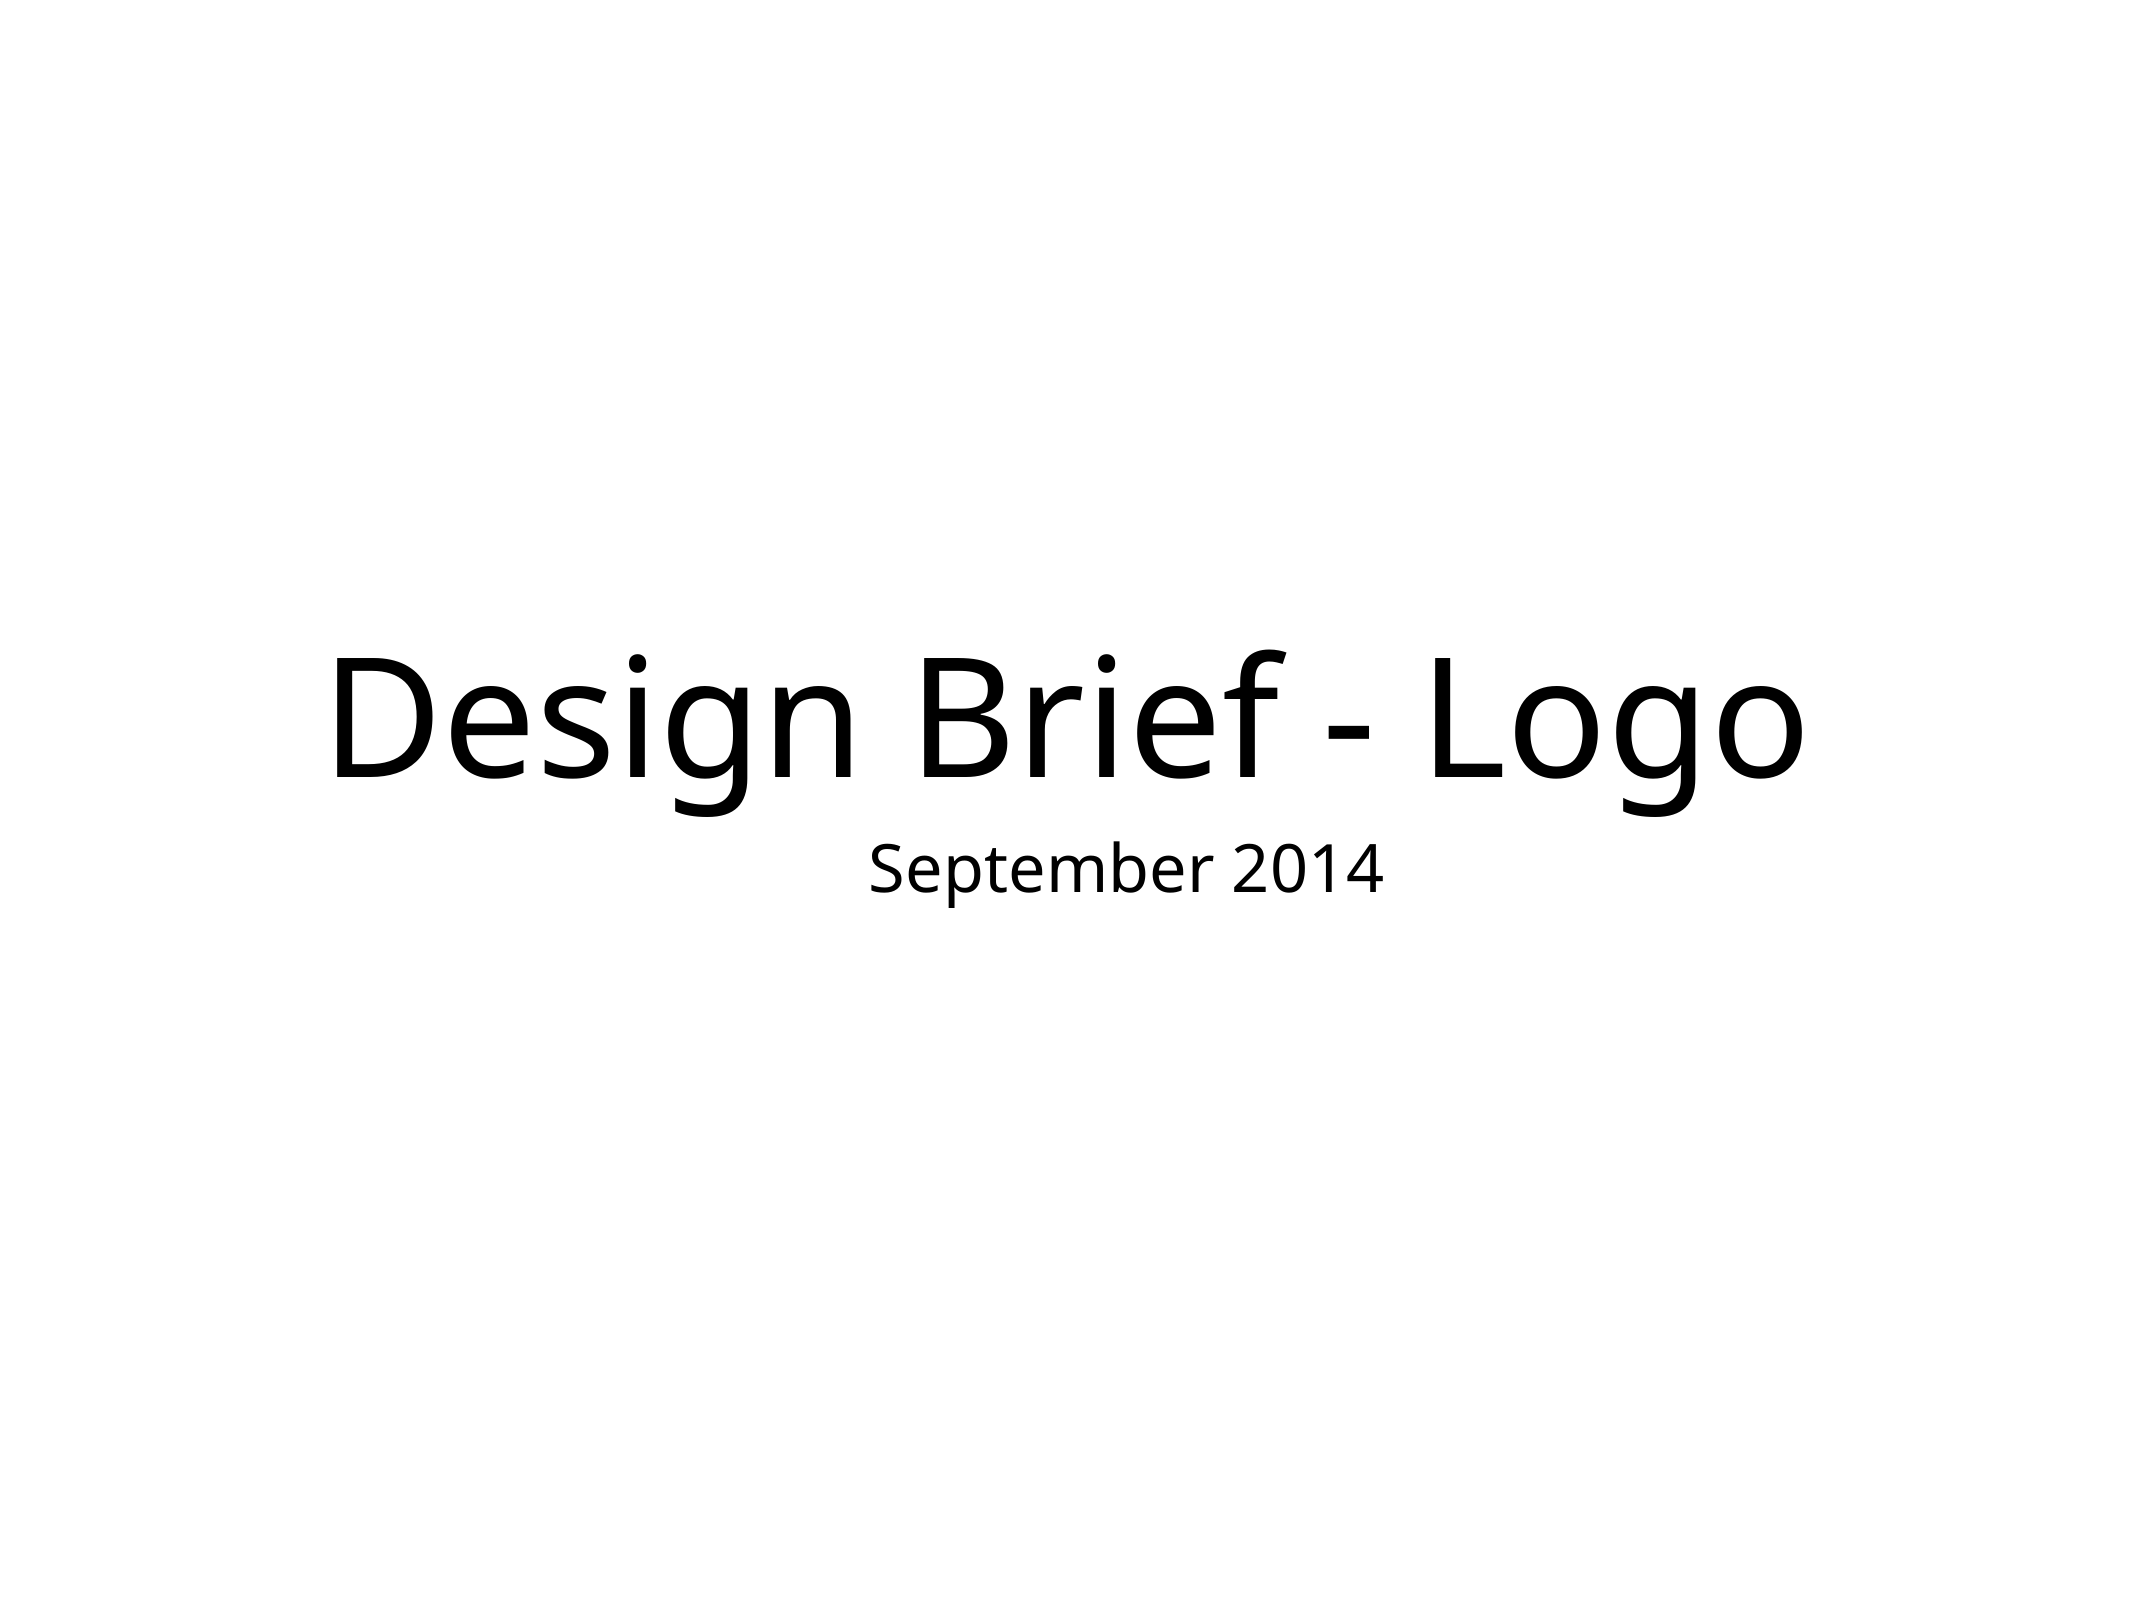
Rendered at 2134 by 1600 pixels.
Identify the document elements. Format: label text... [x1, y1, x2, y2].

list September 2014 [268, 825, 1986, 1012]
title Design Brief - Logo [207, 268, 1926, 811]
